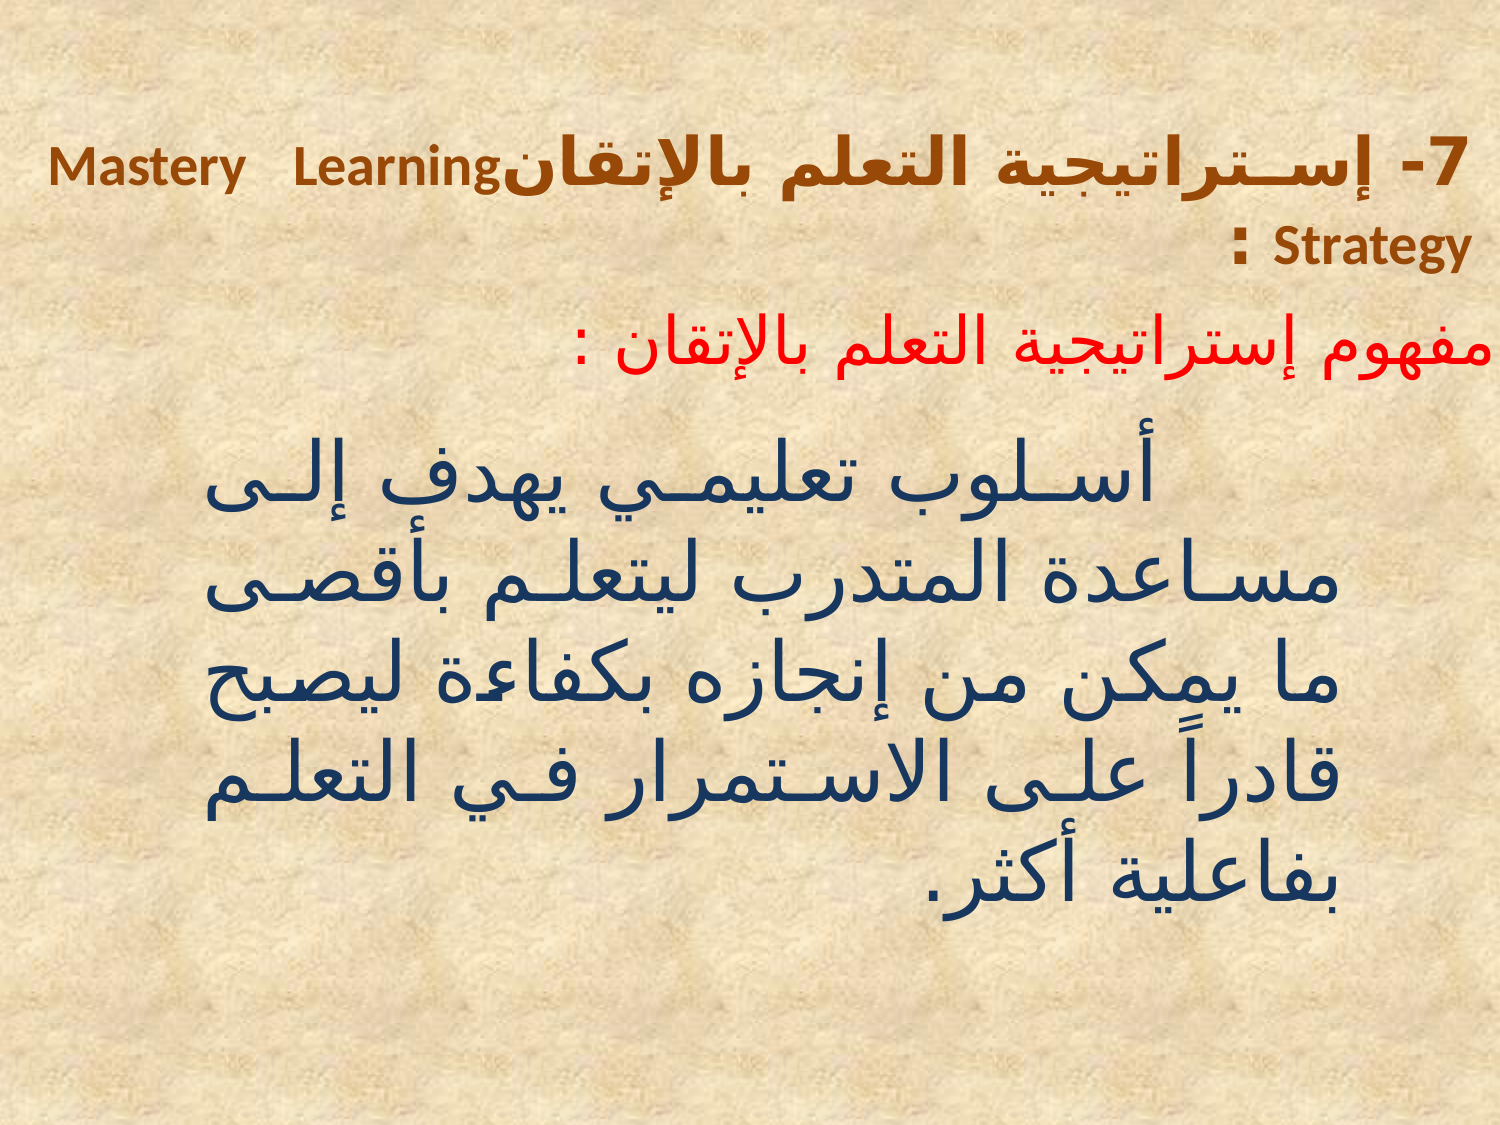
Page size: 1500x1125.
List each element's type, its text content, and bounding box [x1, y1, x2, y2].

text_box أسلوب تعليمي يهدف إلى مساعدة المتدرب ليتعلم بأقصى ما يمكن من إنجازه بكفاءة ليصبح قادراً على الاستمرار في التعلم بفاعلية أكثر. [187, 410, 1360, 926]
text_box 7- إستراتيجية التعلم بالإتقانMastery Learning Strategy : [0, 110, 1489, 286]
picture [0, 0, 1500, 1125]
text_box مفهوم إستراتيجية التعلم بالإتقان : [555, 290, 1500, 386]
